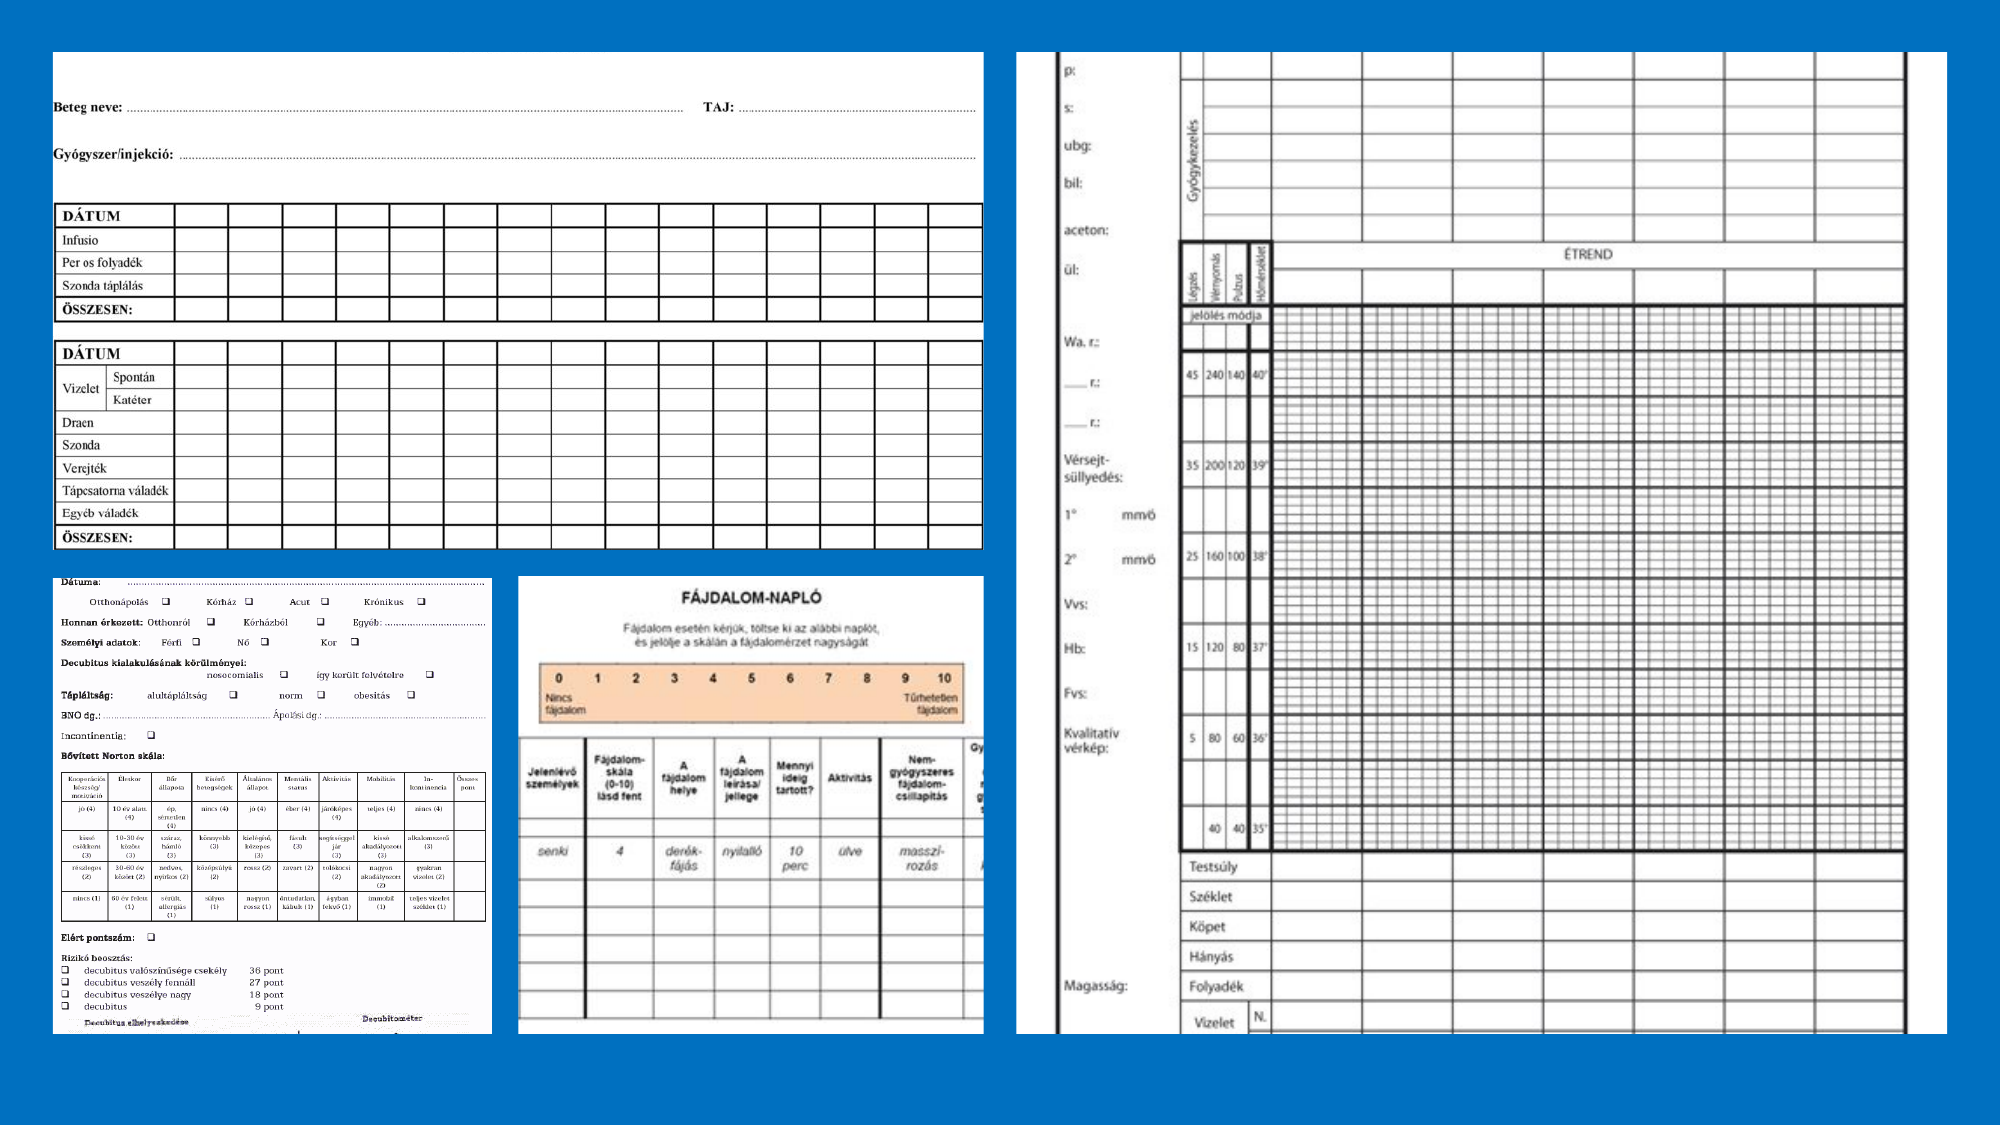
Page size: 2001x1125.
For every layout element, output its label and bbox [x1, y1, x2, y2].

picture [52, 52, 984, 550]
text_box [0, 0, 2000, 1125]
picture [518, 576, 984, 1034]
picture [52, 578, 492, 1034]
picture [1016, 52, 1948, 1034]
